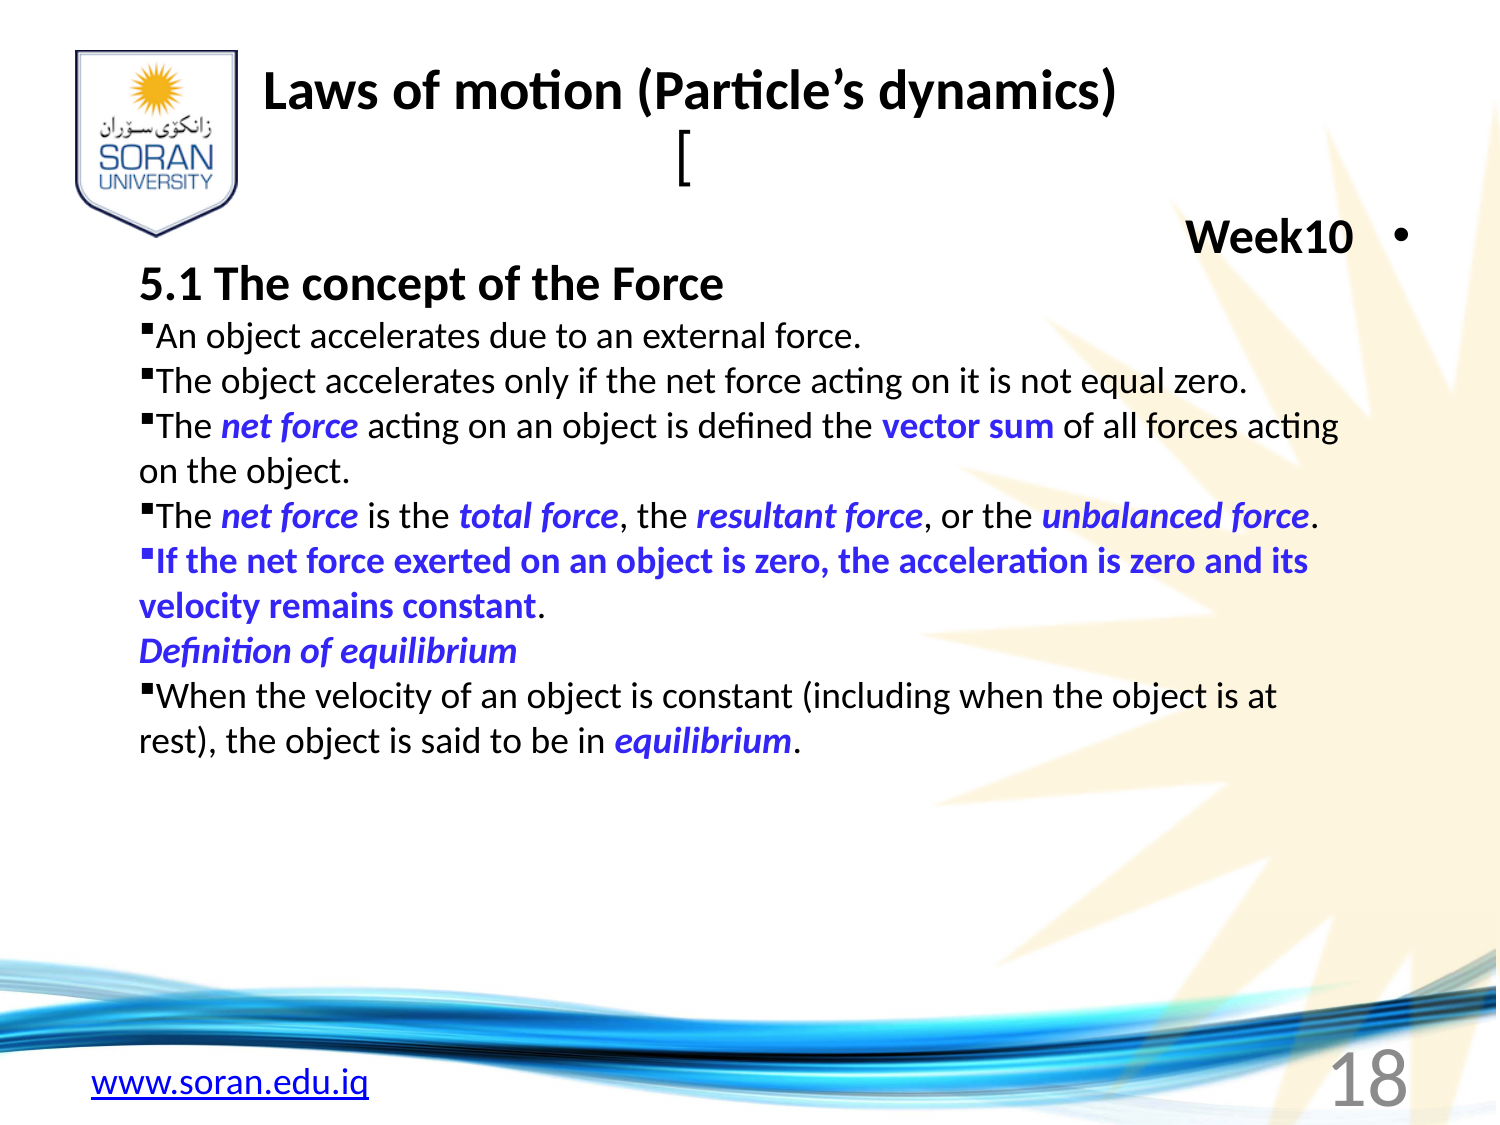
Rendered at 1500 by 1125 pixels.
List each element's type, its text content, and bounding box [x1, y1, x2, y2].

title Laws of motion (Particle’s dynamics) ] [75, 45, 1425, 196]
list Week10 [75, 196, 1425, 1005]
slide_number 18 [1074, 1042, 1425, 1103]
text_box 5.1 The concept of the Force An object accelerates due to an external force. The object accelerates only if the net force acting on it is not equal zero. The net force acting on an object is defined the vector sum of all forces acting on the object. The net force is the total force, the resultant force, or the unbalanced force. If the net force exerted on an object is zero, the acceleration is zero and its velocity remains constant. Definition of equilibrium When the velocity of an object is constant (including when the object is at rest), the object is said to be in equilibrium. [123, 243, 1376, 814]
picture [0, 99, 1500, 1125]
